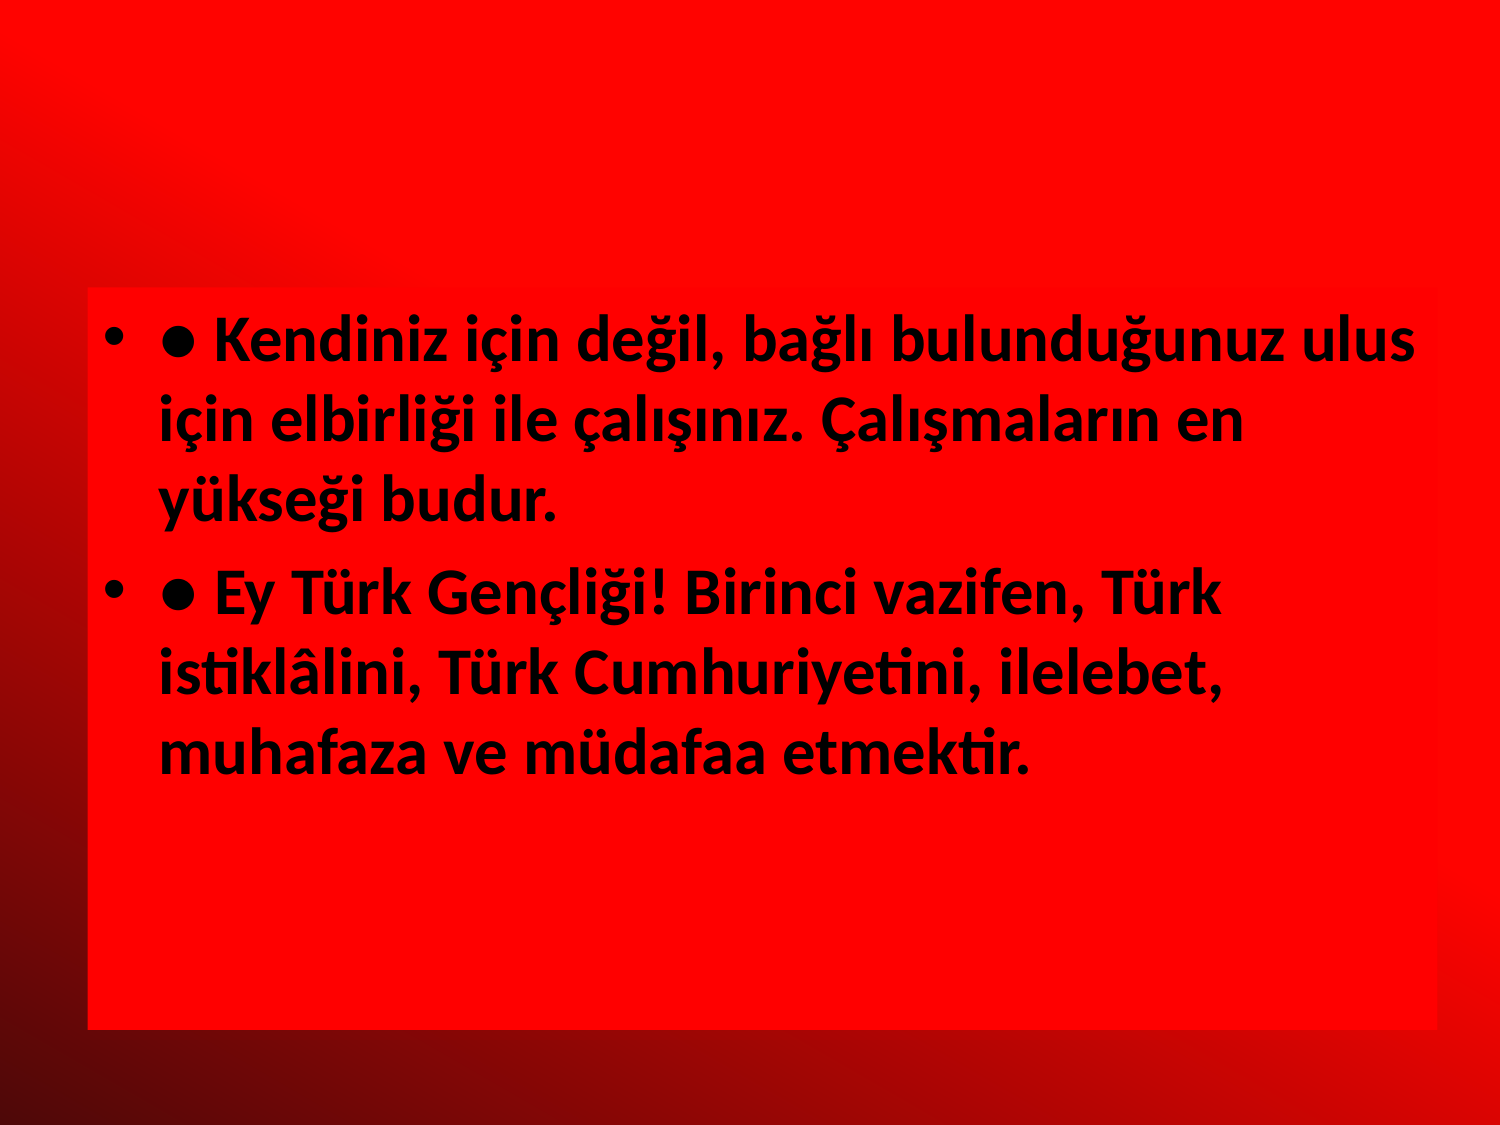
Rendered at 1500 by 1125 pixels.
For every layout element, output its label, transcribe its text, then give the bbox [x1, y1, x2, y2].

list ● Kendiniz için değil, bağlı bulunduğunuz ulus için elbirliği ile çalışınız. Çalışmaların en yükseği budur. ● Ey Türk Gençliği! Birinci vazifen, Türk istiklâlini, Türk Cumhuriyetini, ilelebet, muhafaza ve müdafaa etmektir. [87, 287, 1438, 1030]
